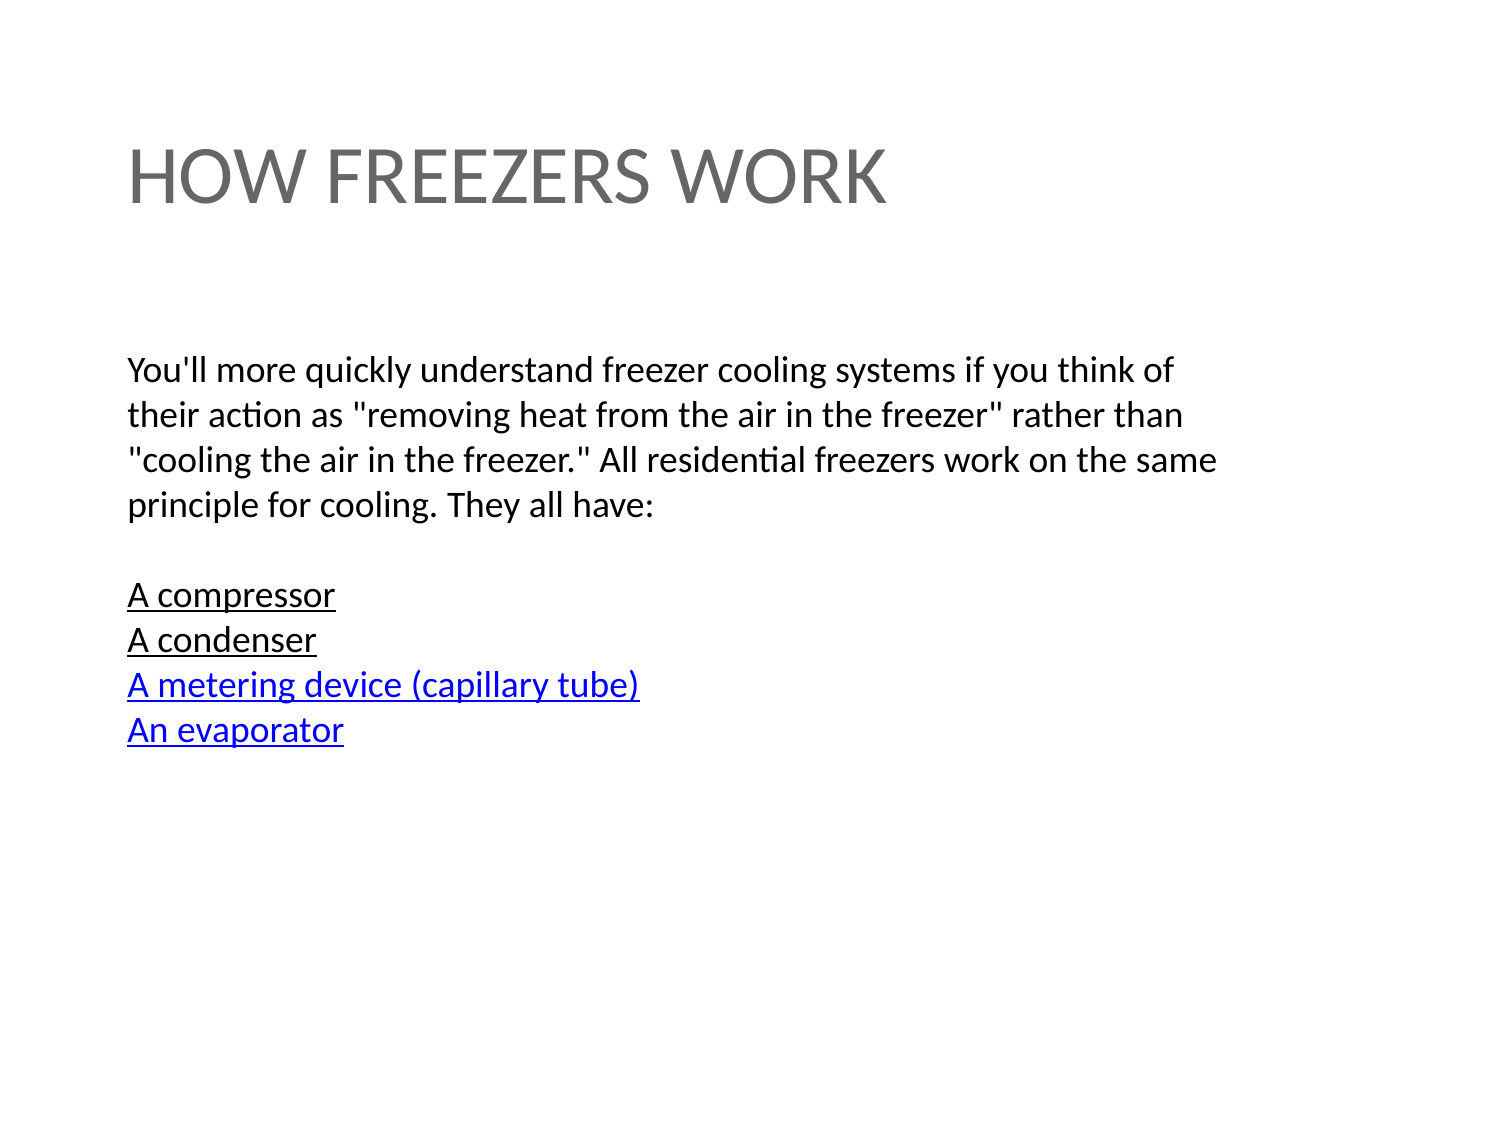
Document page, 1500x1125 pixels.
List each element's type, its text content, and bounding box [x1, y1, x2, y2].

text_box HOW FREEZERS WORK [112, 112, 1188, 228]
text_box You'll more quickly understand freezer cooling systems if you think of their action as "removing heat from the air in the freezer" rather than "cooling the air in the freezer." All residential freezers work on the same principle for cooling. They all have: A compressor A condenser A metering device (capillary tube) An evaporator [112, 337, 1263, 758]
